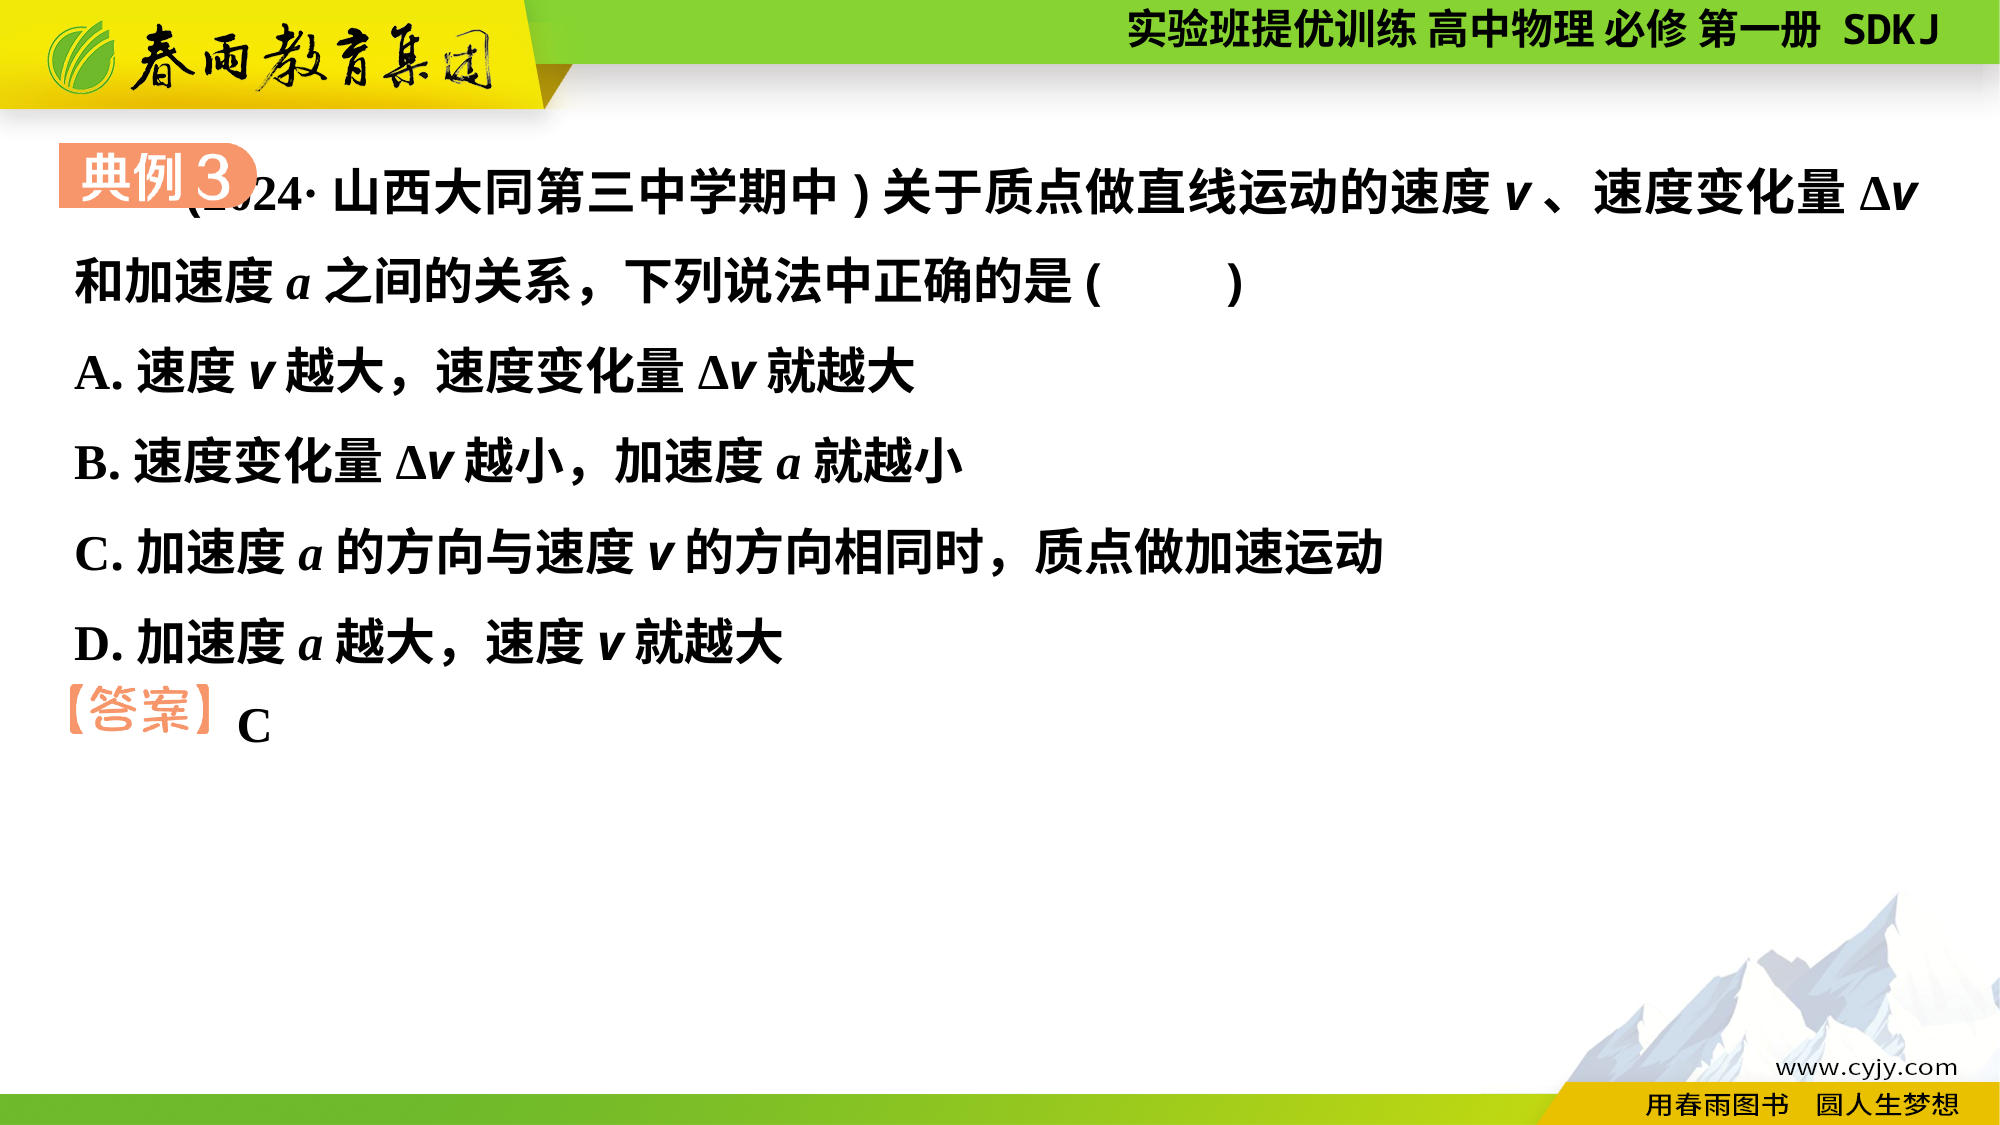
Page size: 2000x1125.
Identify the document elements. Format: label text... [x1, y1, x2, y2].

picture [0, 0, 2000, 1125]
list (2024·山西大同第三中学期中)关于质点做直线运动的速度v、速度变化量Δv和加速度a之间的关系，下列说法中正确的是( ) A.速度v越大，速度变化量Δv就越大 B.速度变化量Δv越小，加速度a就越小 C.加速度a的方向与速度v的方向相同时，质点做加速运动 D.加速度a越大，速度v就越大 [59, 122, 1944, 655]
text_box C [59, 655, 1944, 761]
